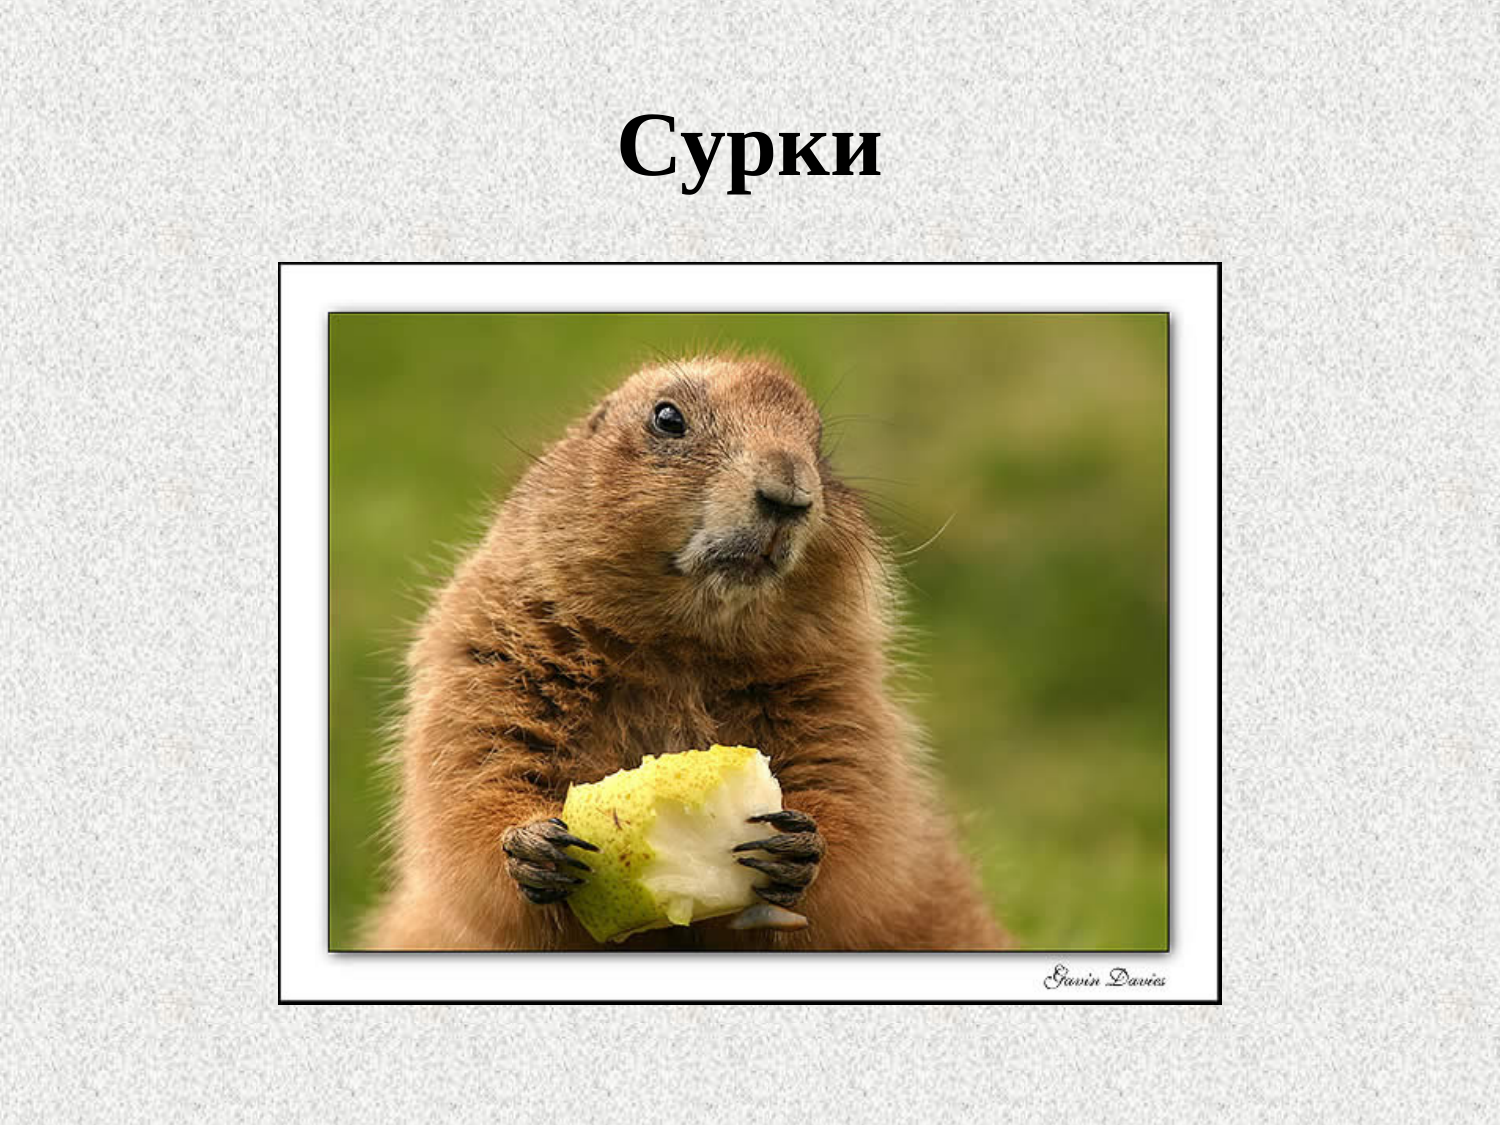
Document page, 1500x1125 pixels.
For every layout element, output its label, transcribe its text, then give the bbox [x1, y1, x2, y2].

title Сурки [74, 44, 1426, 233]
picture [0, 0, 1500, 1125]
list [277, 262, 1223, 1006]
